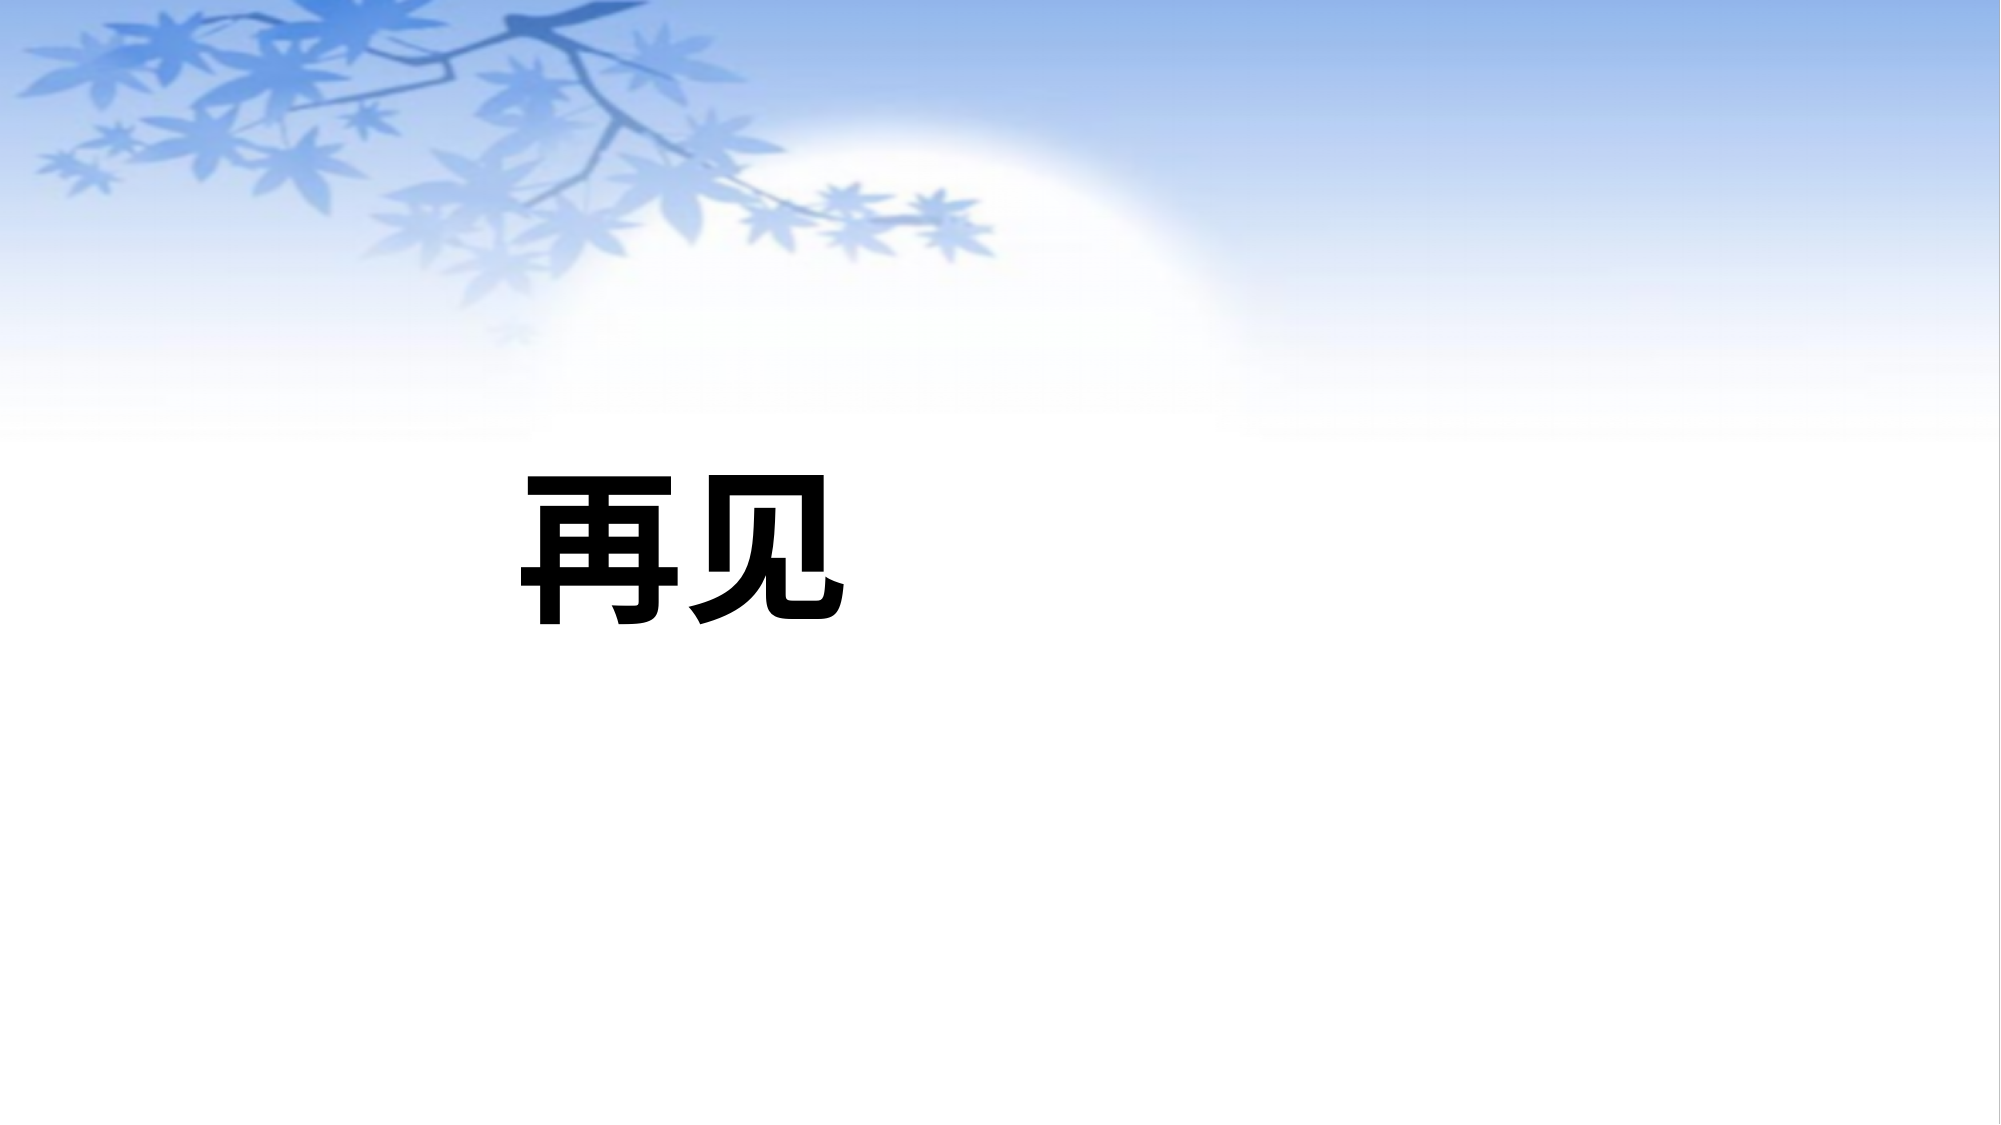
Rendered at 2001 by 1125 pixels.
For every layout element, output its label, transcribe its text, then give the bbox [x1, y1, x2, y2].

picture [0, 0, 2001, 1125]
text_box 再见 [501, 435, 866, 650]
